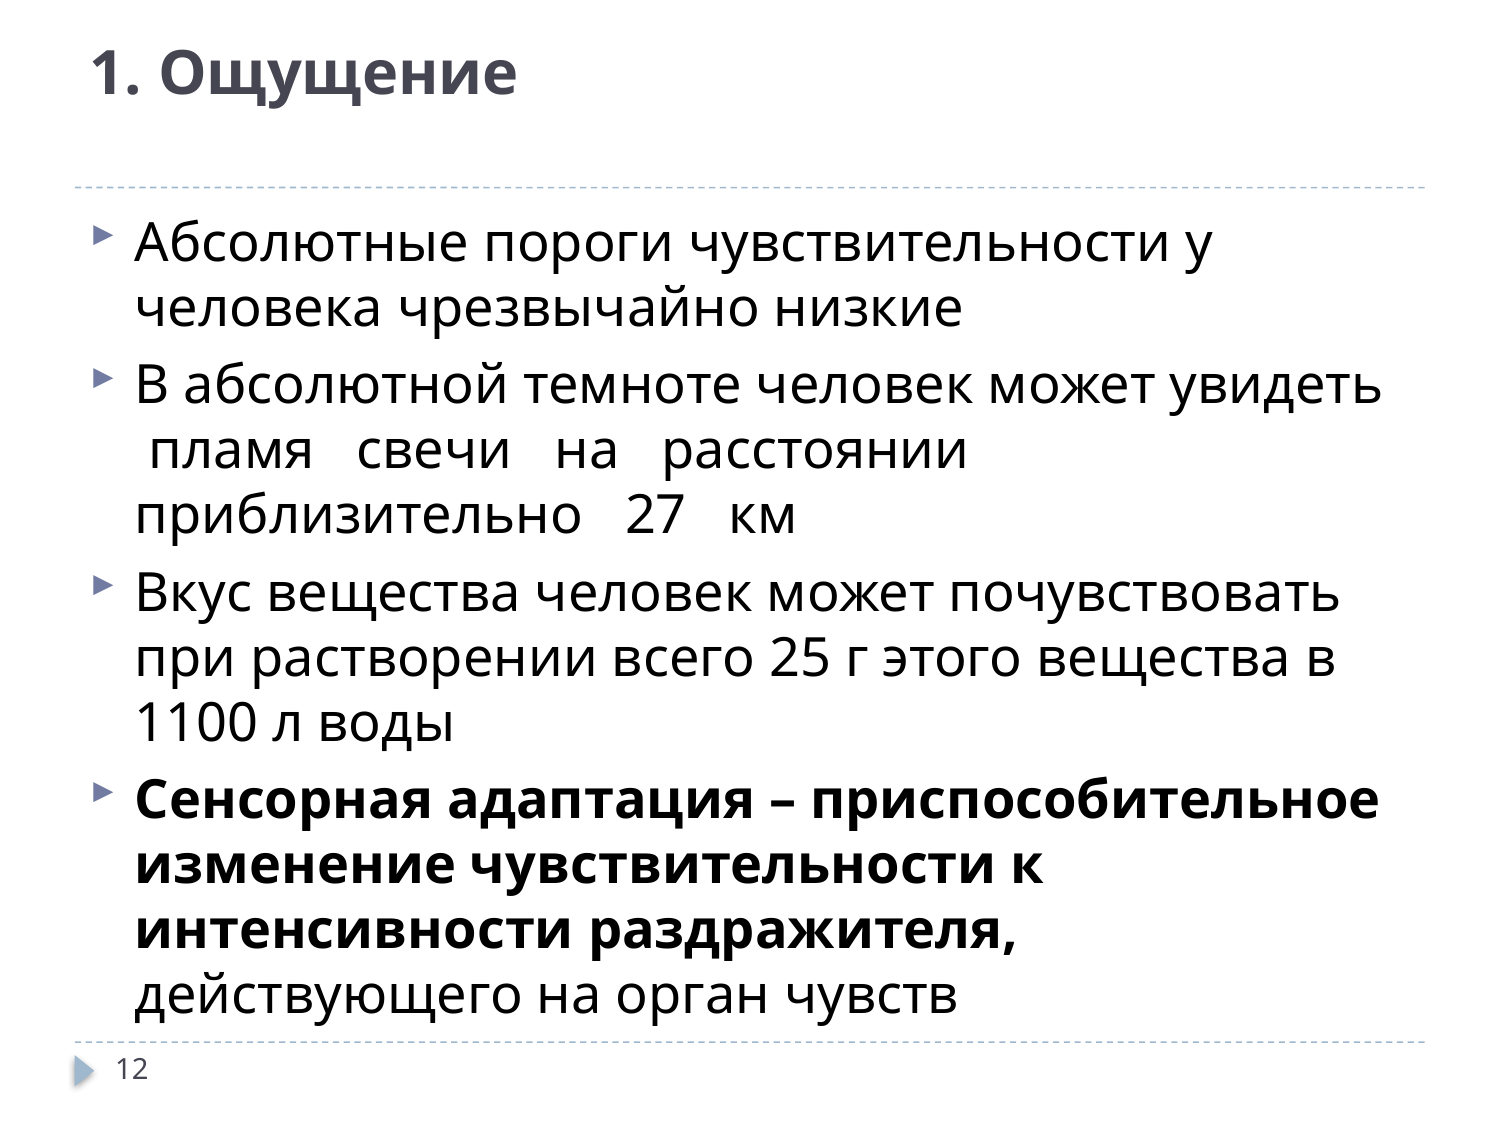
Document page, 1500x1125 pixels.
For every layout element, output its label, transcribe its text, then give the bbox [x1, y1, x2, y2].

slide_number 12 [100, 1042, 426, 1103]
title 1. Ощущение [75, 24, 1425, 188]
list Абсолютные пороги чувствительности у человека чрезвычайно низкие В абсолютной темноте человек может увидеть пламя свечи на расстоянии приблизительно 27 км Вкус вещества человек может почувствовать при растворении всего 25 г этого вещества в 1100 л воды Сенсорная адаптация – приспособительное изменение чувствительности к интенсивности раздражителя, действующего на орган чувств [75, 200, 1425, 1010]
